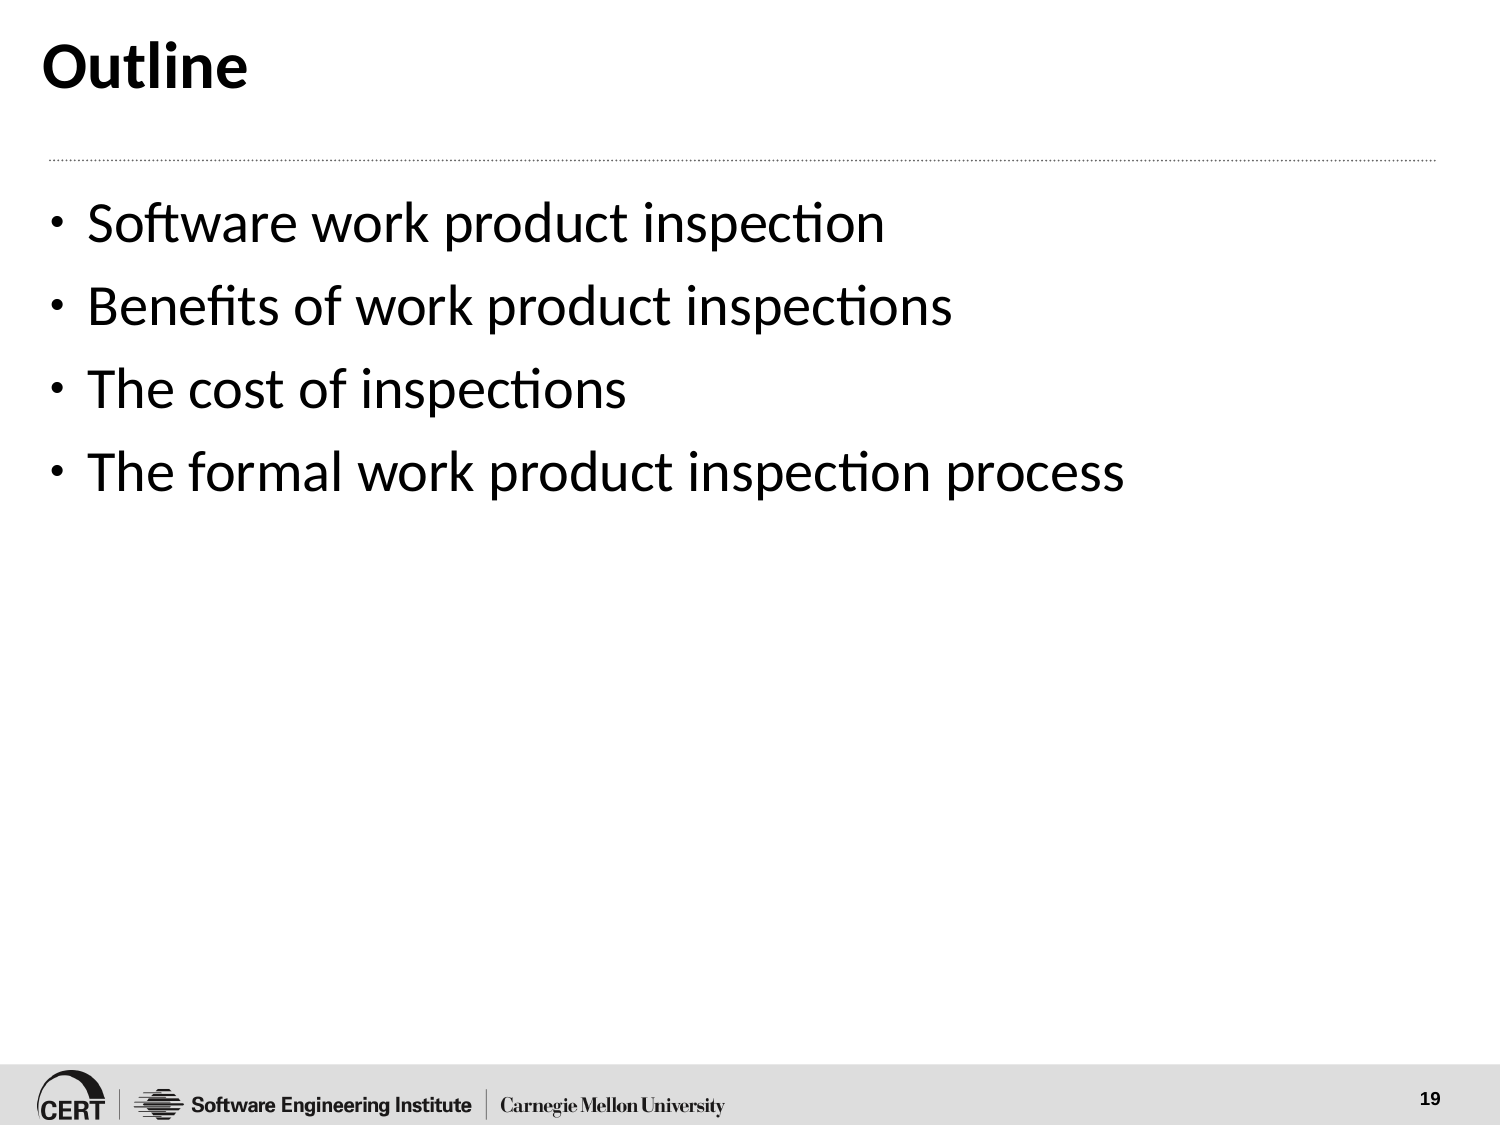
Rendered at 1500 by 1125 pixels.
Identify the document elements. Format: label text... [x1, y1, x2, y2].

list Software work product inspection Benefits of work product inspections The cost of inspections The formal work product inspection process [49, 187, 1438, 1001]
title Outline [42, 37, 1434, 155]
picture [37, 1069, 725, 1122]
